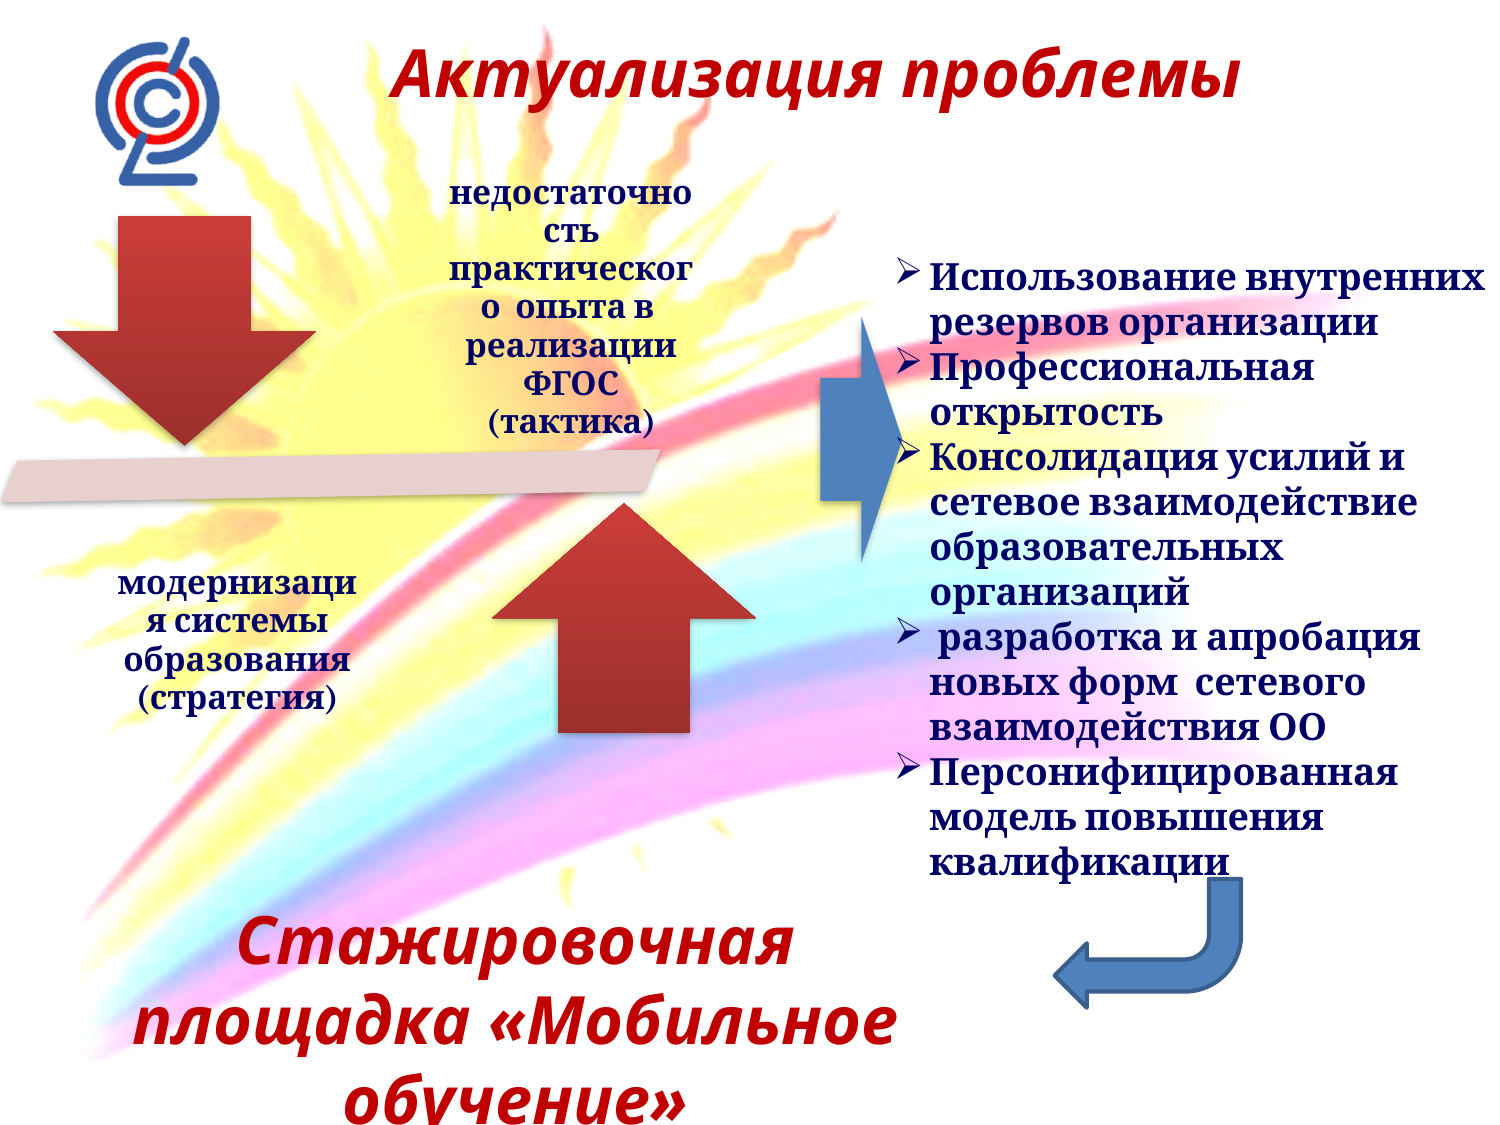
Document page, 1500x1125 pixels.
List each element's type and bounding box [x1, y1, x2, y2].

picture [0, 0, 1500, 1114]
text_box [0, 187, 844, 762]
